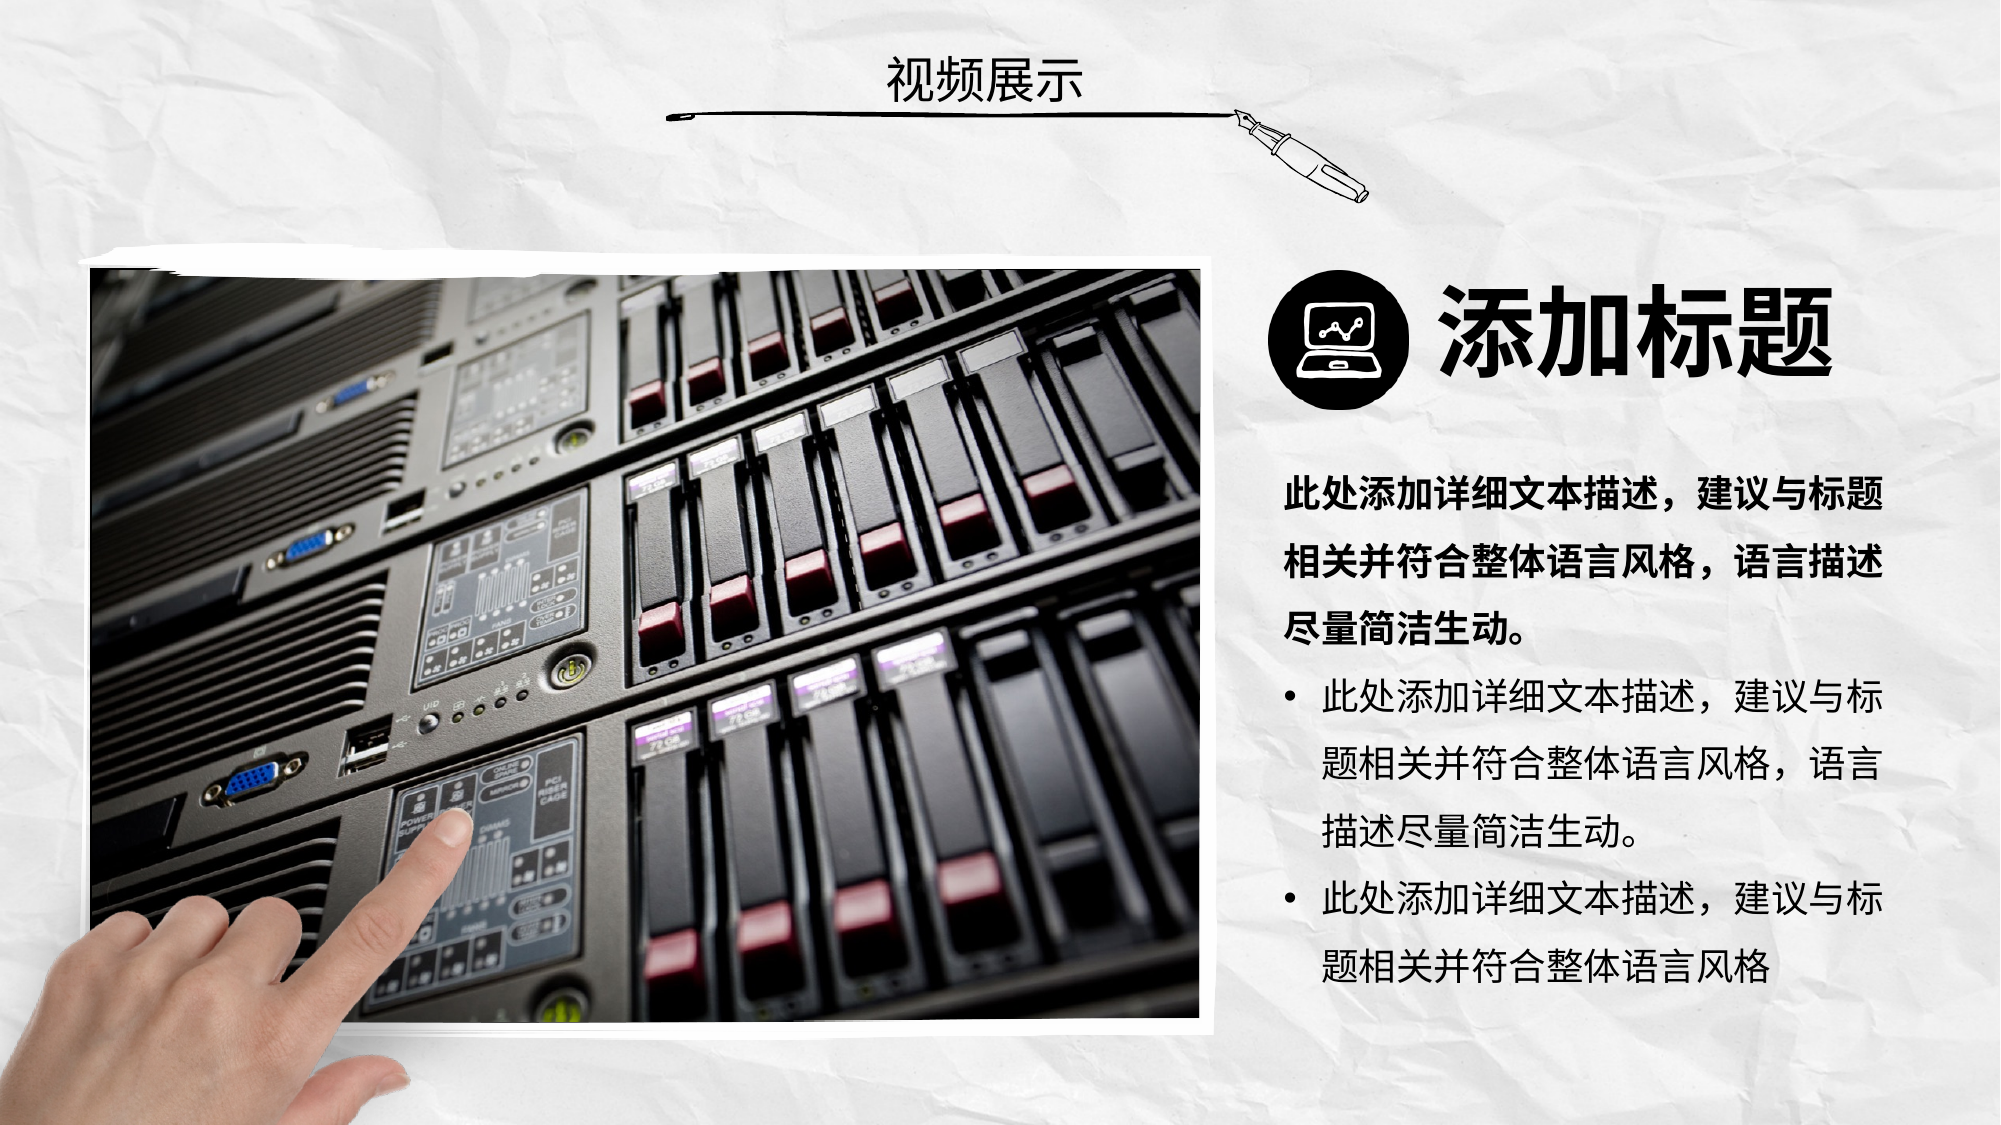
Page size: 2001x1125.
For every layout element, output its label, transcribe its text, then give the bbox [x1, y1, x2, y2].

text_box 此处添加详细文本描述，建议与标题相关并符合整体语言风格，语言描述尽量简洁生动。 此处添加详细文本描述，建议与标题相关并符合整体语言风格，语言描述尽量简洁生动。 此处添加详细文本描述，建议与标题相关并符合整体语言风格 [1268, 440, 1928, 995]
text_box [666, 40, 1334, 230]
picture [0, 0, 2001, 1125]
text_box 添加标题 [1435, 269, 1928, 390]
